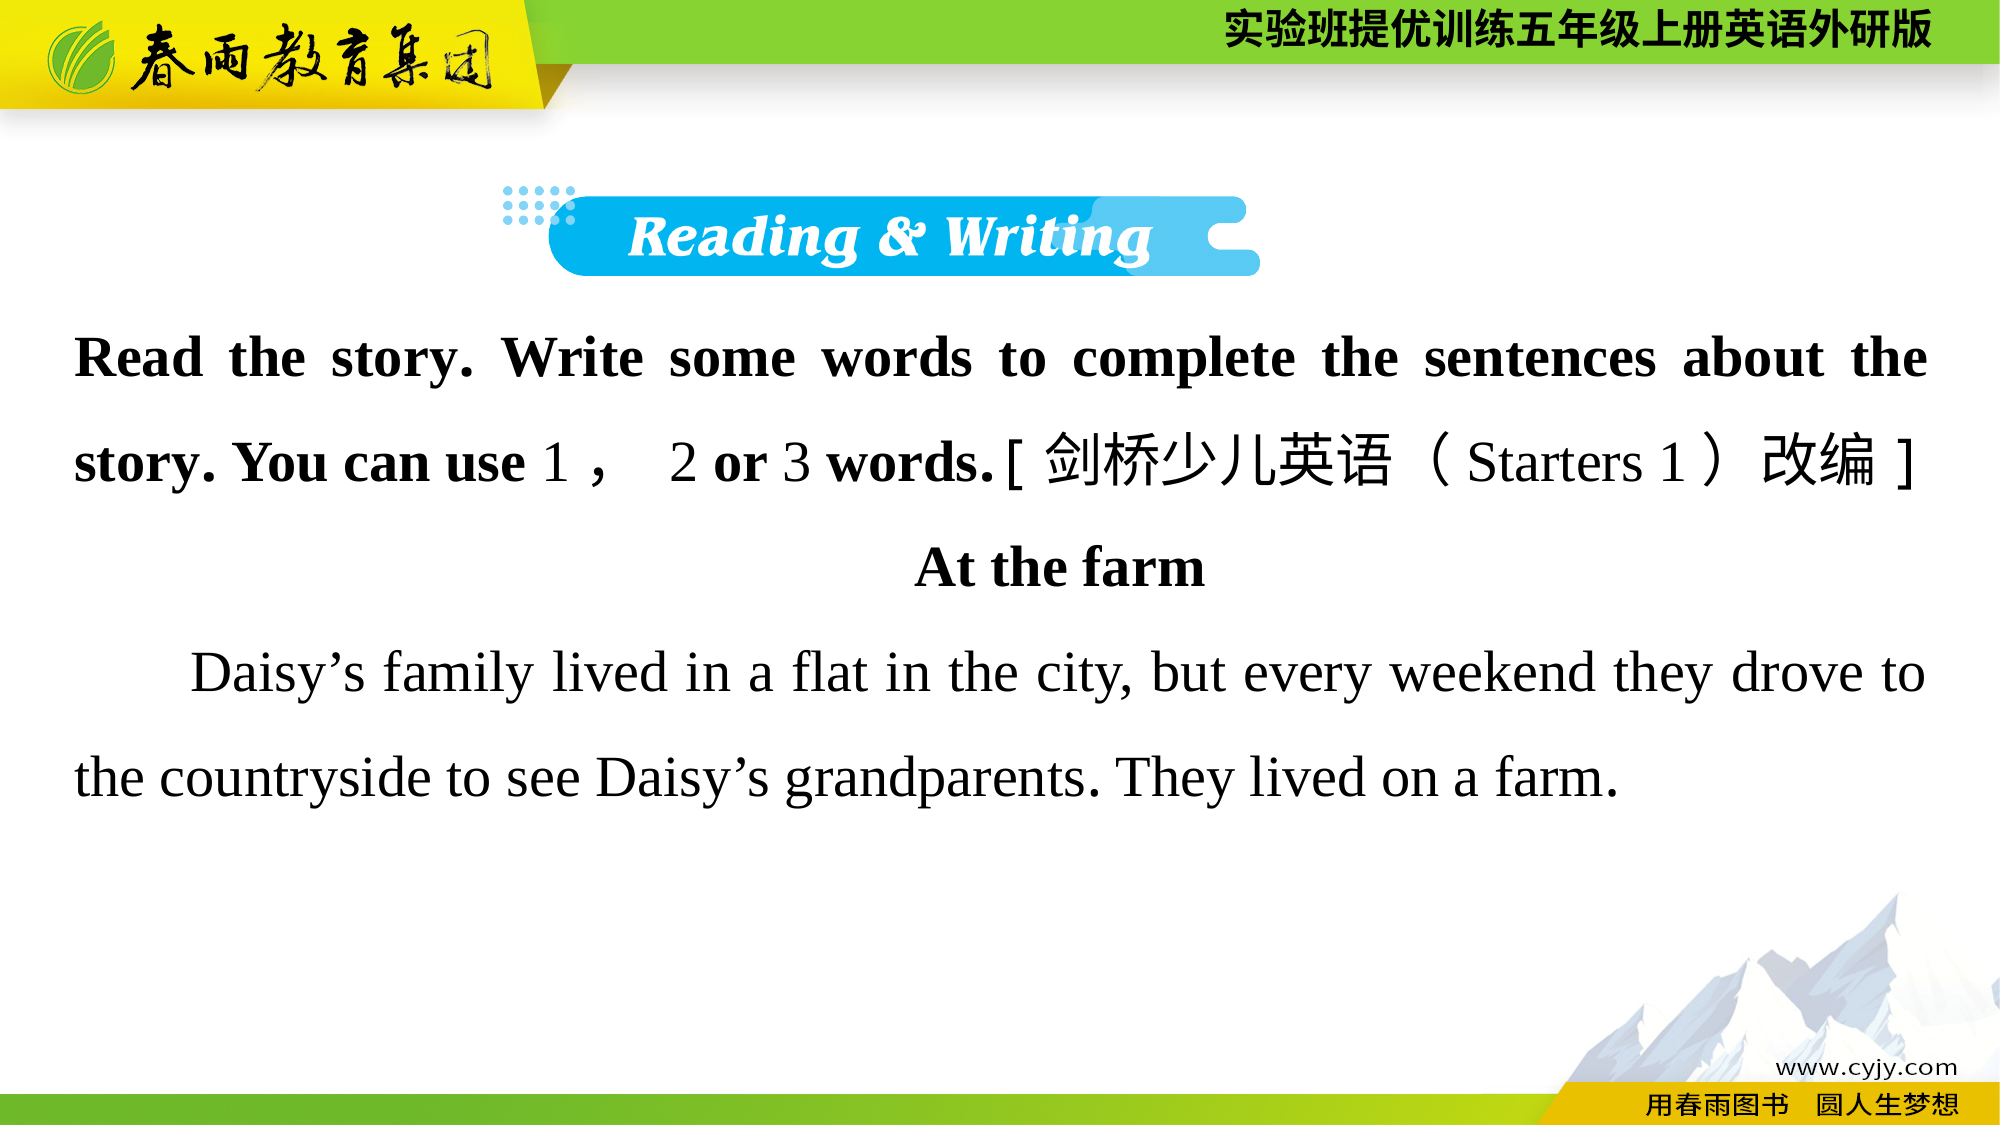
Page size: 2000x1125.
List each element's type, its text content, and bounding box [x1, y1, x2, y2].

picture [0, 0, 2000, 1125]
list Read the story. Write some words to complete the sentences about the story. You can use 1， 2 or 3 words.[剑桥少儿英语（Starters 1）改编] At the farm Daisy’s family lived in a flat in the city, but every weekend they drove to the countryside to see Daisy’s grandparents. They lived on a farm. [59, 275, 1944, 808]
